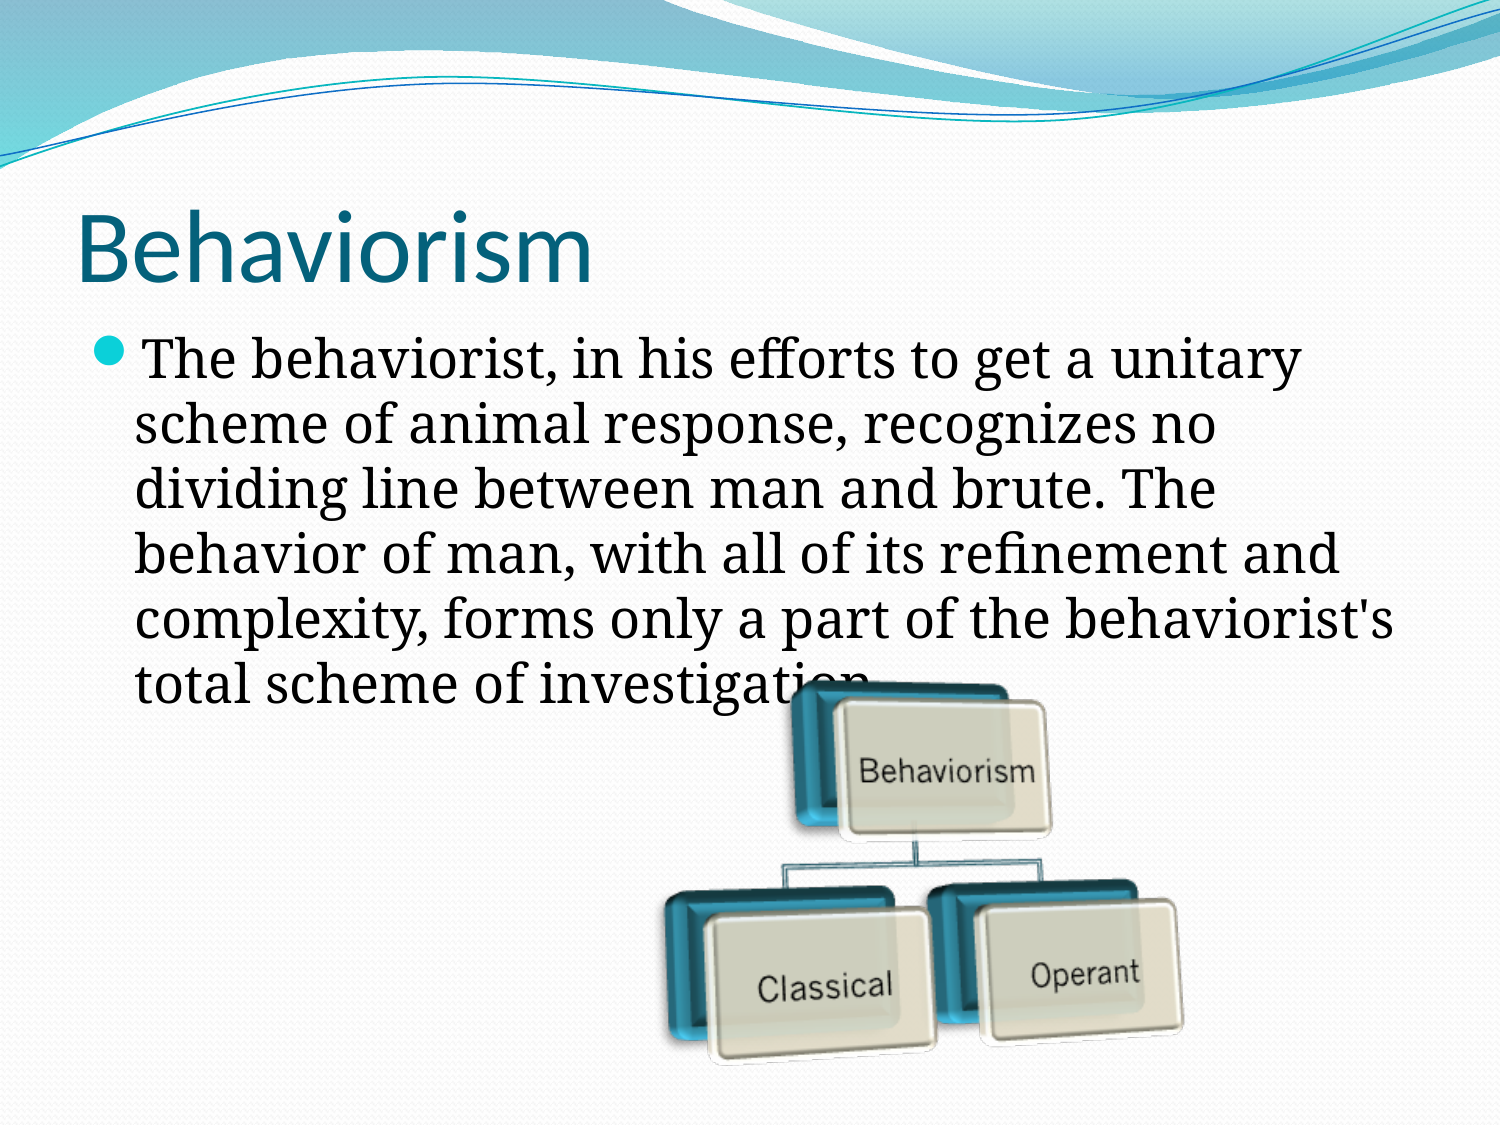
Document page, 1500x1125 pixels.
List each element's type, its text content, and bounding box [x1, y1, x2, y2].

picture [499, 637, 1365, 1091]
list The behaviorist, in his efforts to get a unitary scheme of animal response, recognizes no dividing line between man and brute. The behavior of man, with all of its refinement and complexity, forms only a part of the behaviorist's total scheme of investigation. [75, 317, 1425, 1038]
title Behaviorism [75, 115, 1425, 303]
